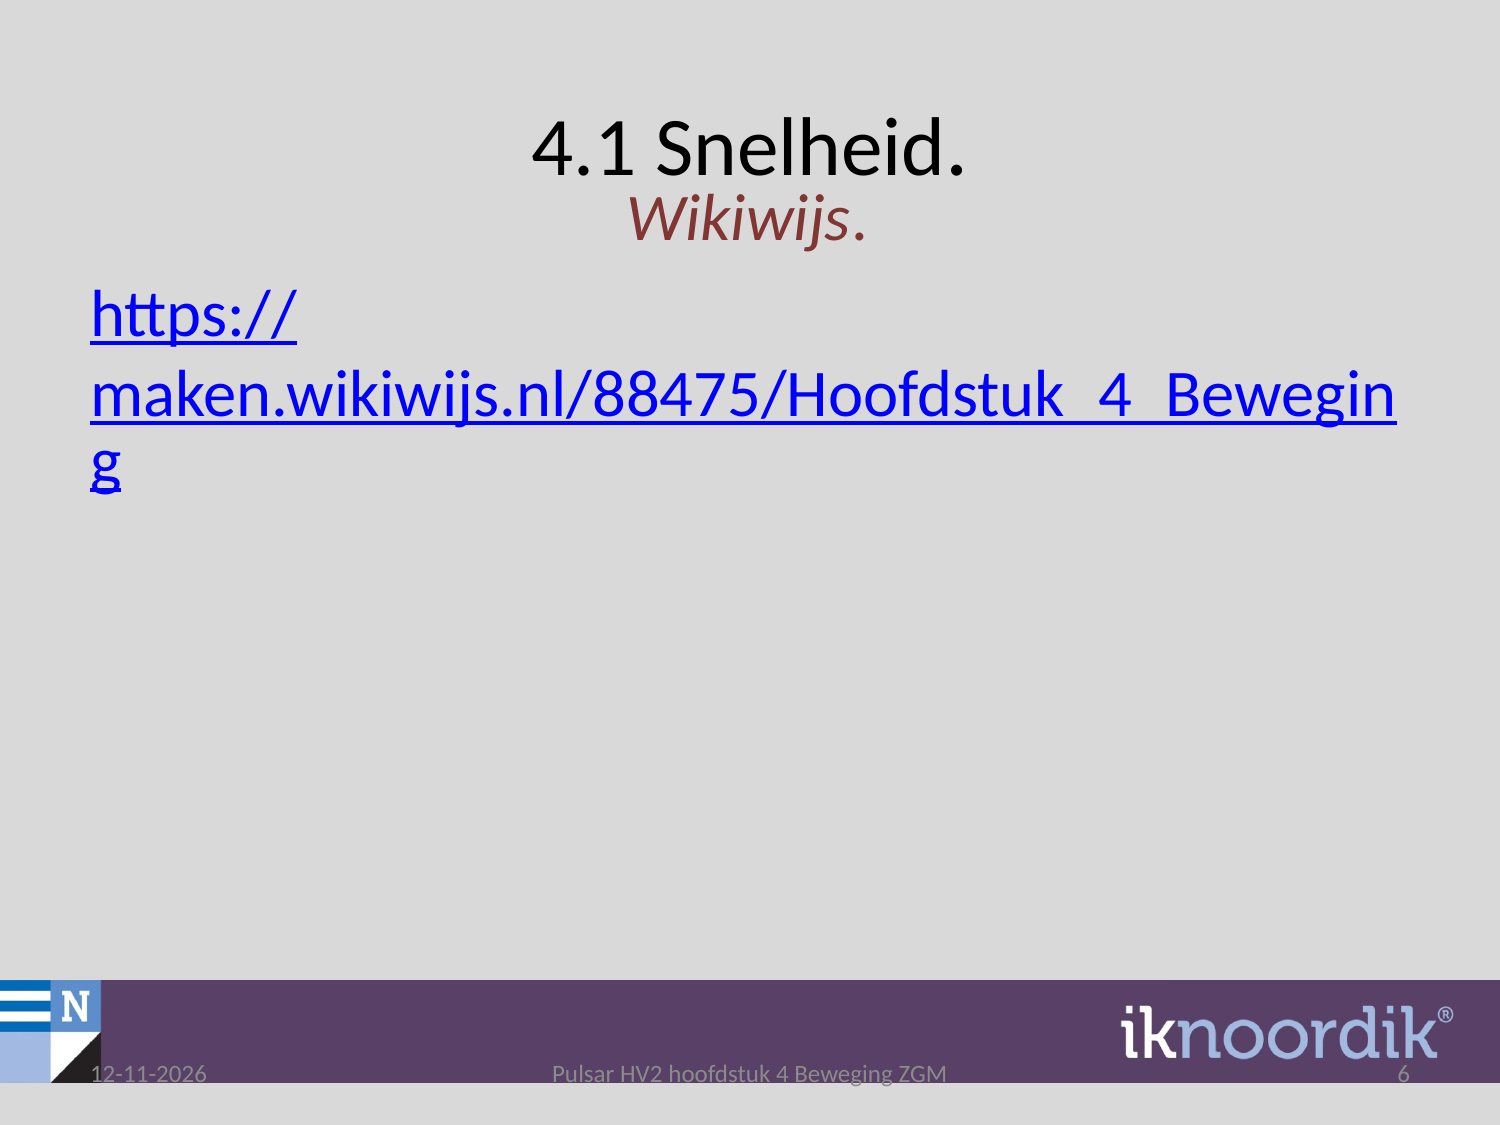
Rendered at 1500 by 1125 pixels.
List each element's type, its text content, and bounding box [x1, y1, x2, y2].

footer Pulsar HV2 hoofdstuk 4 Beweging ZGM [512, 1042, 988, 1103]
slide_number 6 [1074, 1042, 1425, 1103]
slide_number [75, 1042, 425, 1103]
text_box Wikiwijs. [611, 233, 889, 262]
title 4.1 Snelheid. [74, 44, 1426, 233]
list https://maken.wikiwijs.nl/88475/Hoofdstuk_4_Beweging [74, 262, 1426, 1006]
picture [0, 980, 1500, 1083]
